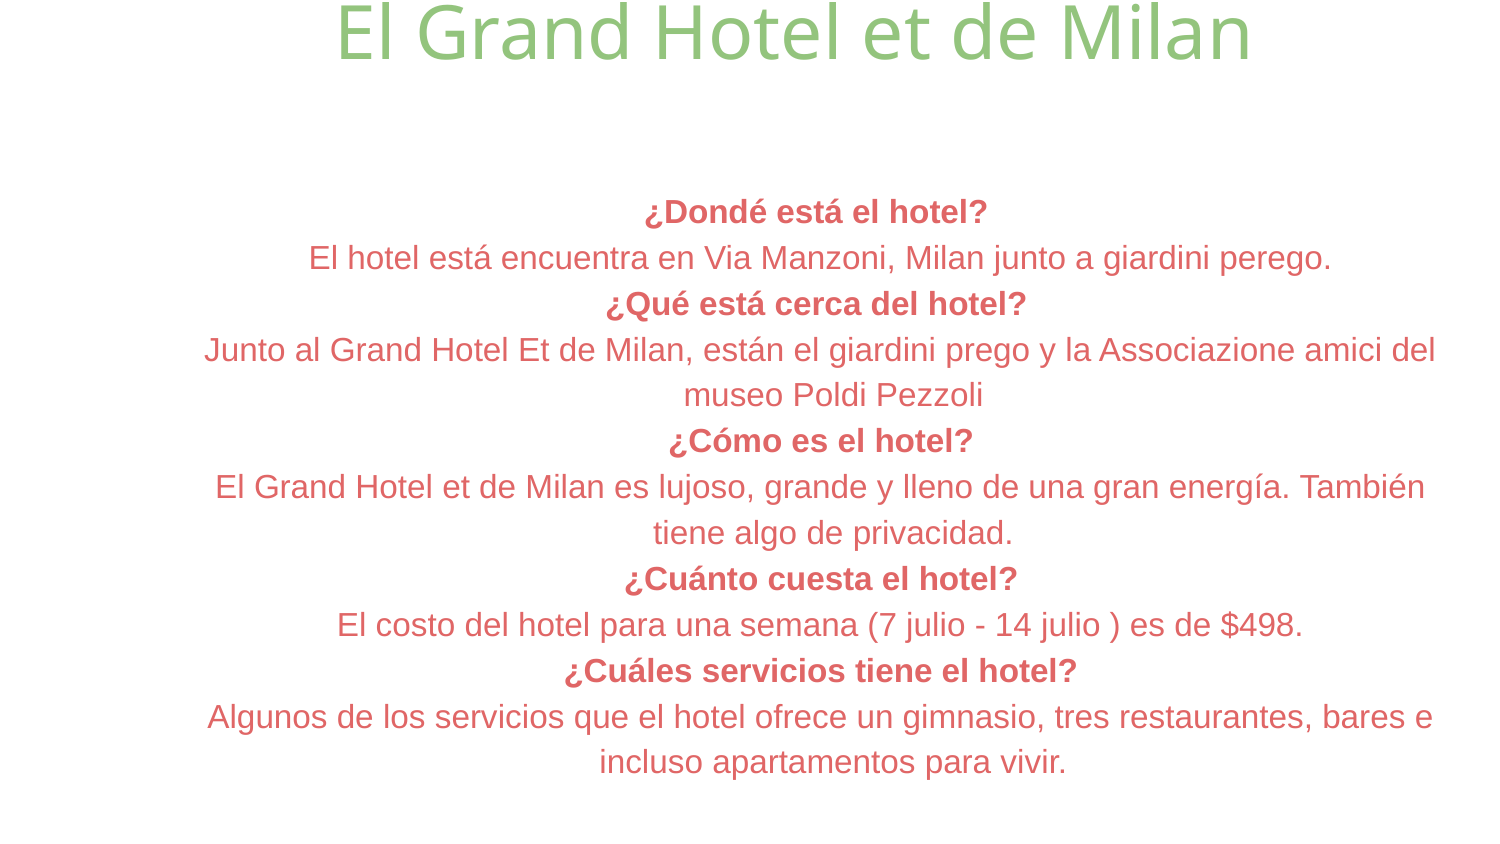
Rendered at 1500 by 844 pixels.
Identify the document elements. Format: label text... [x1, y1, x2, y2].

title El Grand Hotel et de Milan [89, 38, 1440, 180]
list ¿Dondé está el hotel? El hotel está encuentra en Via Manzoni, Milan junto a giardini perego. ¿Qué está cerca del hotel? Junto al Grand Hotel Et de Milan, están el giardini prego y la Associazione amici del museo Poldi Pezzoli ¿Cómo es el hotel? El Grand Hotel et de Milan es lujoso, grande y lleno de una gran energía. También tiene algo de privacidad. ¿Cuánto cuesta el hotel? El costo del hotel para una semana (7 julio - 14 julio ) es de $498. ¿Cuáles servicios tiene el hotel? Algunos de los servicios que el hotel ofrece un gimnasio, tres restaurantes, bares e incluso apartamentos para vivir. [130, 128, 1481, 741]
